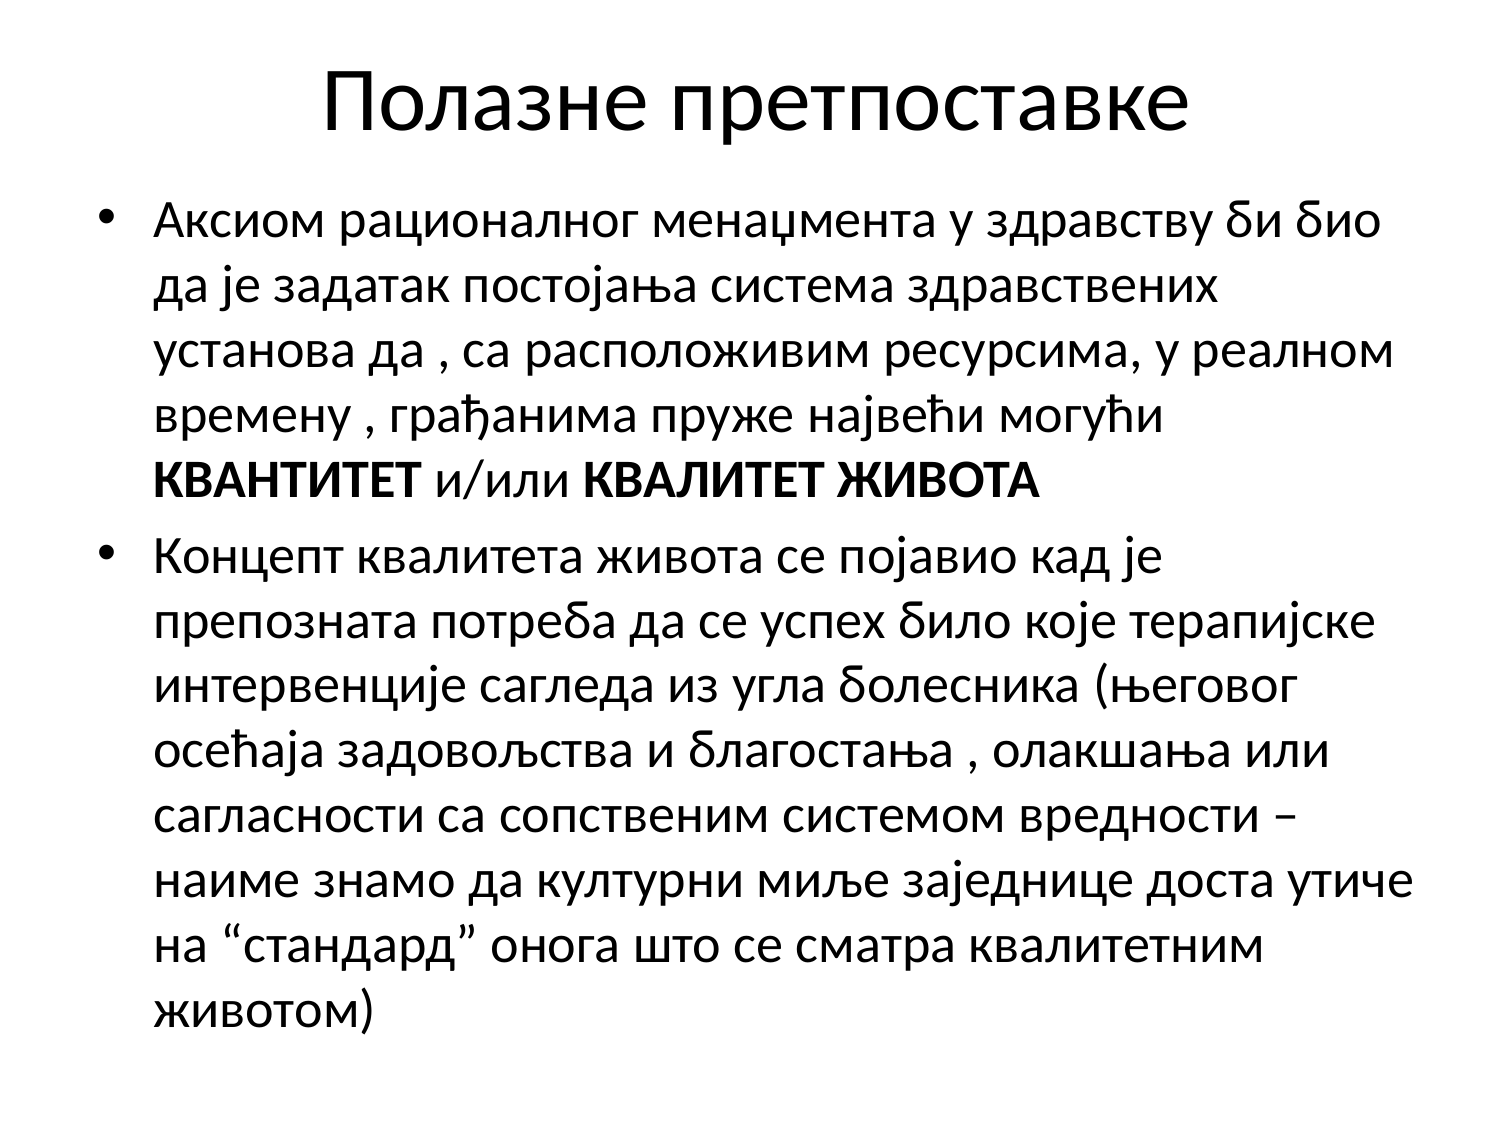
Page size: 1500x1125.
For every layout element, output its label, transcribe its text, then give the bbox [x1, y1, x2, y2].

list Аксиом рационалног менаџмента у здравству би био да је задатак постојања система здравствених установа да , са расположивим ресурсима, у реалном времену , грађанима пруже највећи могући КВАНТИТЕТ и/или КВАЛИТЕТ ЖИВОТА Концепт квалитета живота се појавио кад је препозната потреба да се успех било које терапијске интервенције сагледа из угла болесника (његовог осећаја задовољства и благостања , олакшања или сагласности са сопственим системом вредности – наиме знамо да културни миље заједнице доста утиче на “стандард” онога што се сматра квалитетним животом) [82, 175, 1432, 1039]
title Полазне претпоставке [82, 0, 1432, 175]
